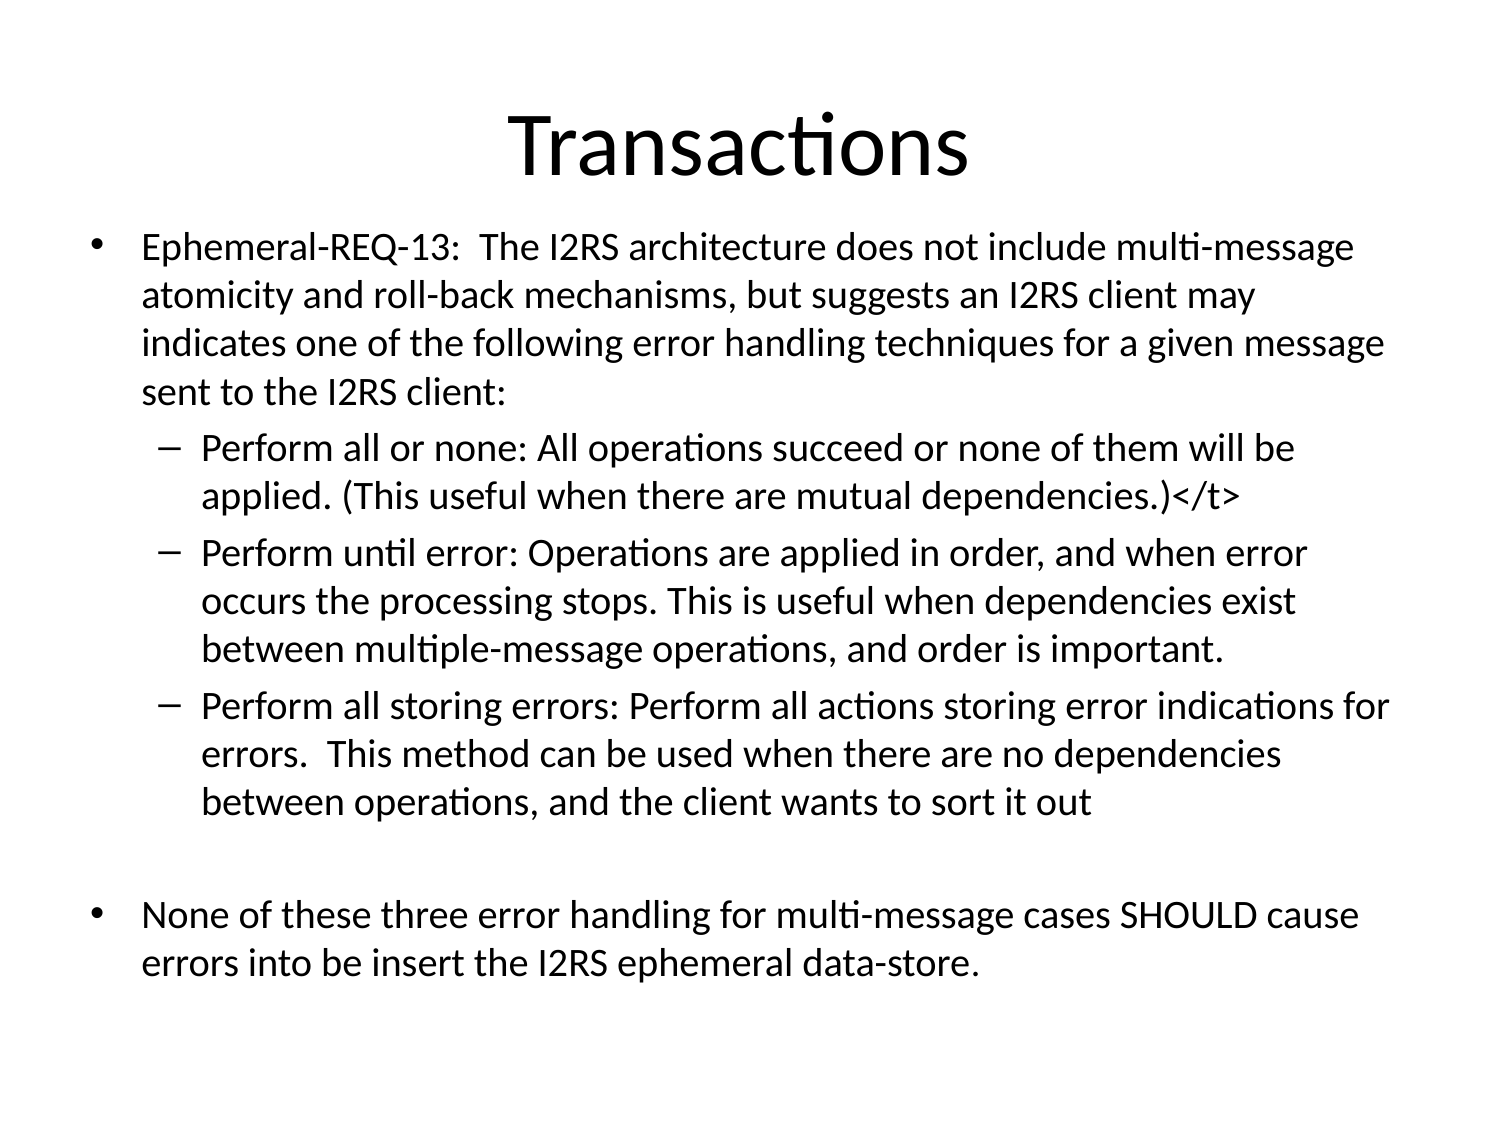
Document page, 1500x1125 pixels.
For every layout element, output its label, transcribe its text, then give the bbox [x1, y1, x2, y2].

list Ephemeral-REQ-13: The I2RS architecture does not include multi-message atomicity and roll-back mechanisms, but suggests an I2RS client may indicates one of the following error handling techniques for a given message sent to the I2RS client: Perform all or none: All operations succeed or none of them will be applied. (This useful when there are mutual dependencies.)</t> Perform until error: Operations are applied in order, and when error occurs the processing stops. This is useful when dependencies exist between multiple-message operations, and order is important. Perform all storing errors: Perform all actions storing error indications for errors. This method can be used when there are no dependencies between operations, and the client wants to sort it out None of these three error handling for multi-message cases SHOULD cause errors into be insert the I2RS ephemeral data-store. [75, 212, 1425, 1005]
title Transactions [75, 45, 1425, 212]
